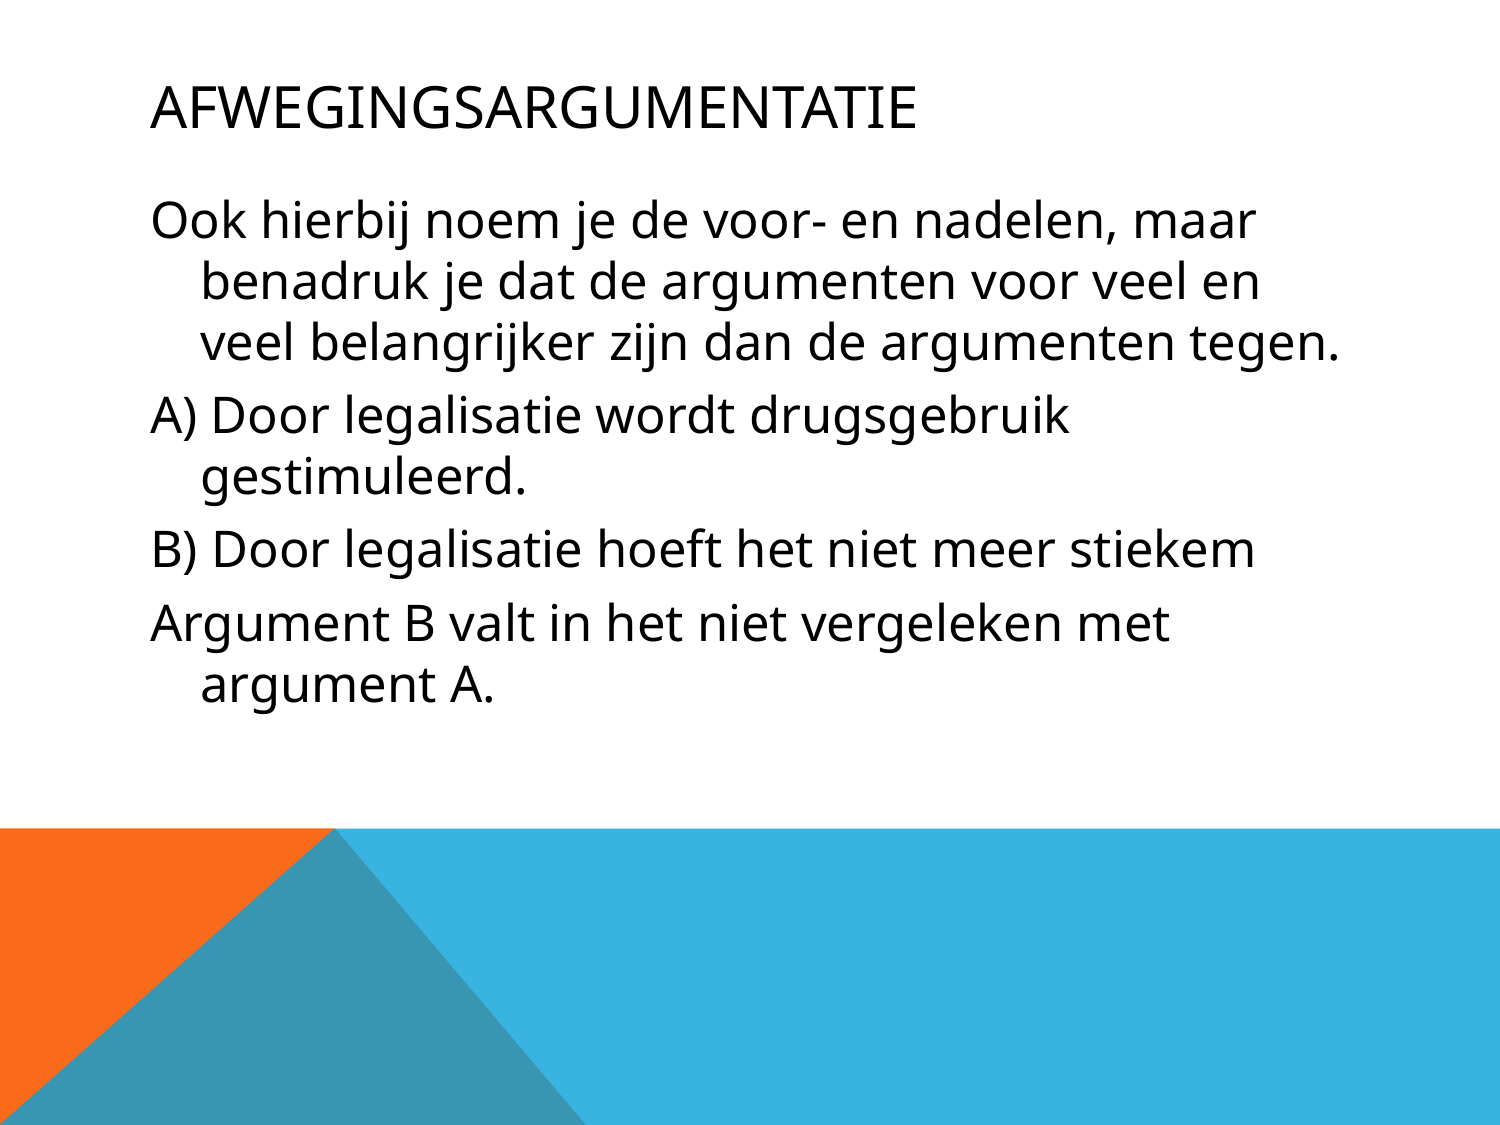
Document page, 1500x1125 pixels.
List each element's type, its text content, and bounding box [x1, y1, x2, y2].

title Afwegingsargumentatie [135, 60, 1369, 150]
list Ook hierbij noem je de voor- en nadelen, maar benadruk je dat de argumenten voor veel en veel belangrijker zijn dan de argumenten tegen. A) Door legalisatie wordt drugsgebruik gestimuleerd. B) Door legalisatie hoeft het niet meer stiekem Argument B valt in het niet vergeleken met argument A. [135, 180, 1369, 768]
